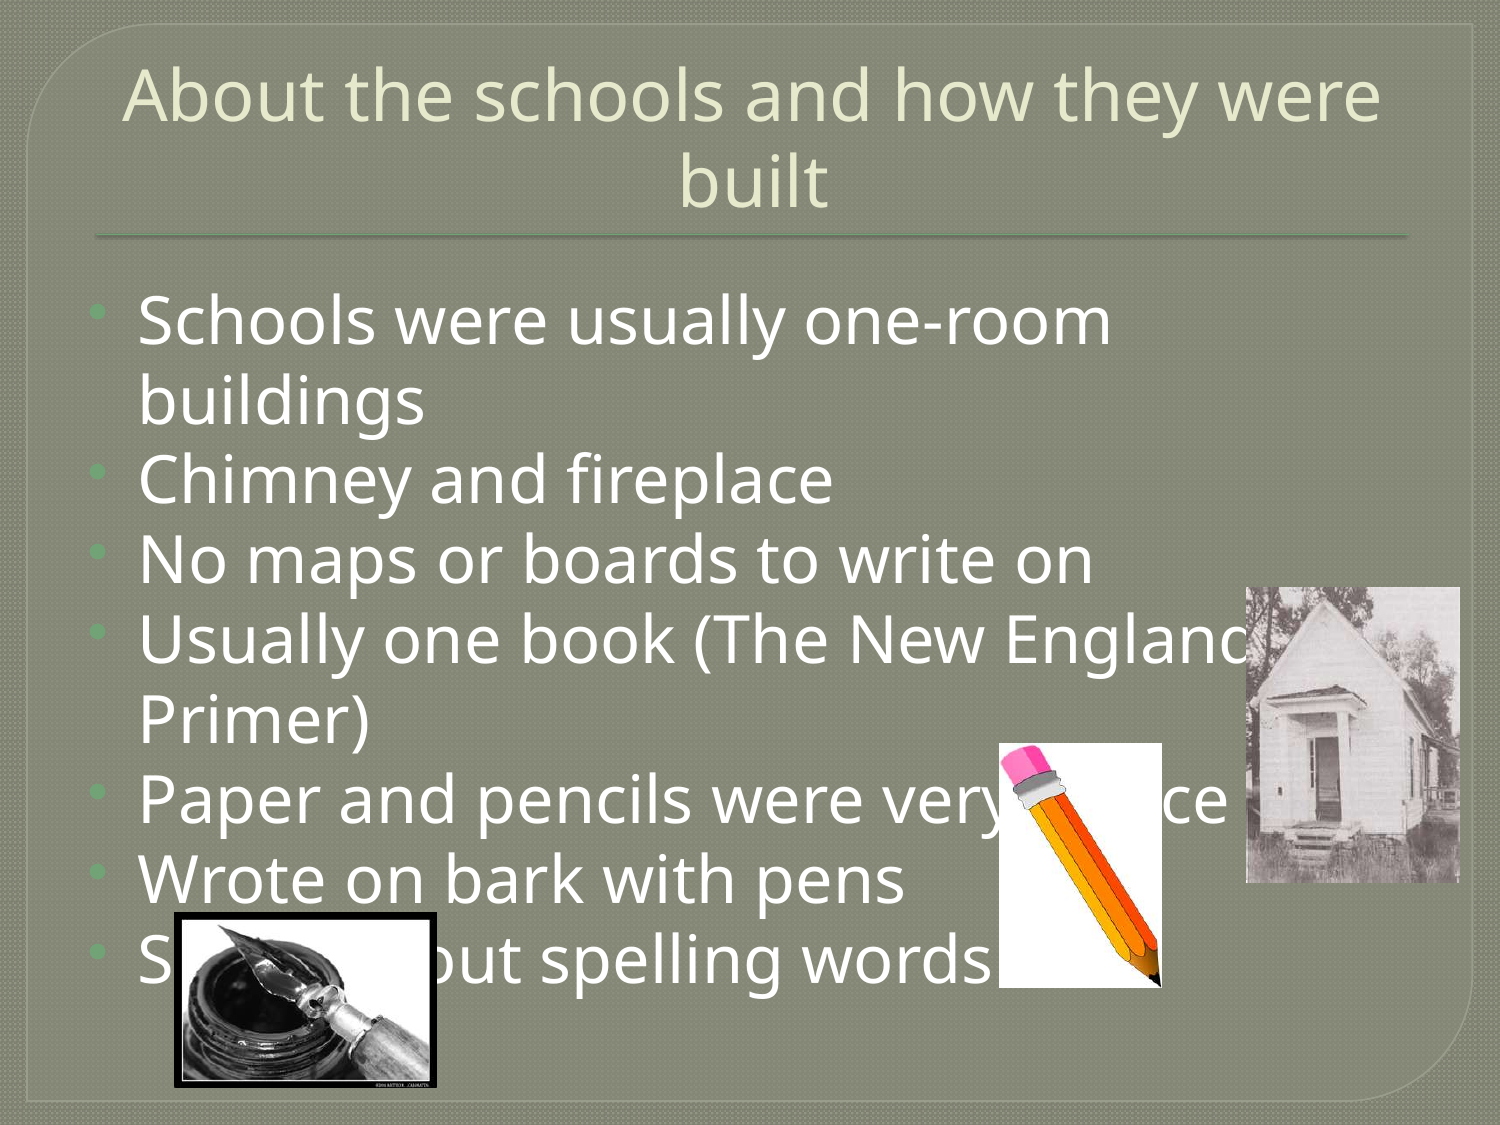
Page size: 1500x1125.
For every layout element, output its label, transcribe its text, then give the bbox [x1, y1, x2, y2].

list Schools were usually one-room buildings Chimney and fireplace No maps or boards to write on Usually one book (The New England Primer) Paper and pencils were very scarce Wrote on bark with pens Shouted out spelling words [75, 270, 1425, 950]
picture [999, 742, 1162, 988]
picture [1246, 587, 1460, 883]
picture [174, 912, 437, 1088]
title About the schools and how they were built [75, 41, 1425, 230]
